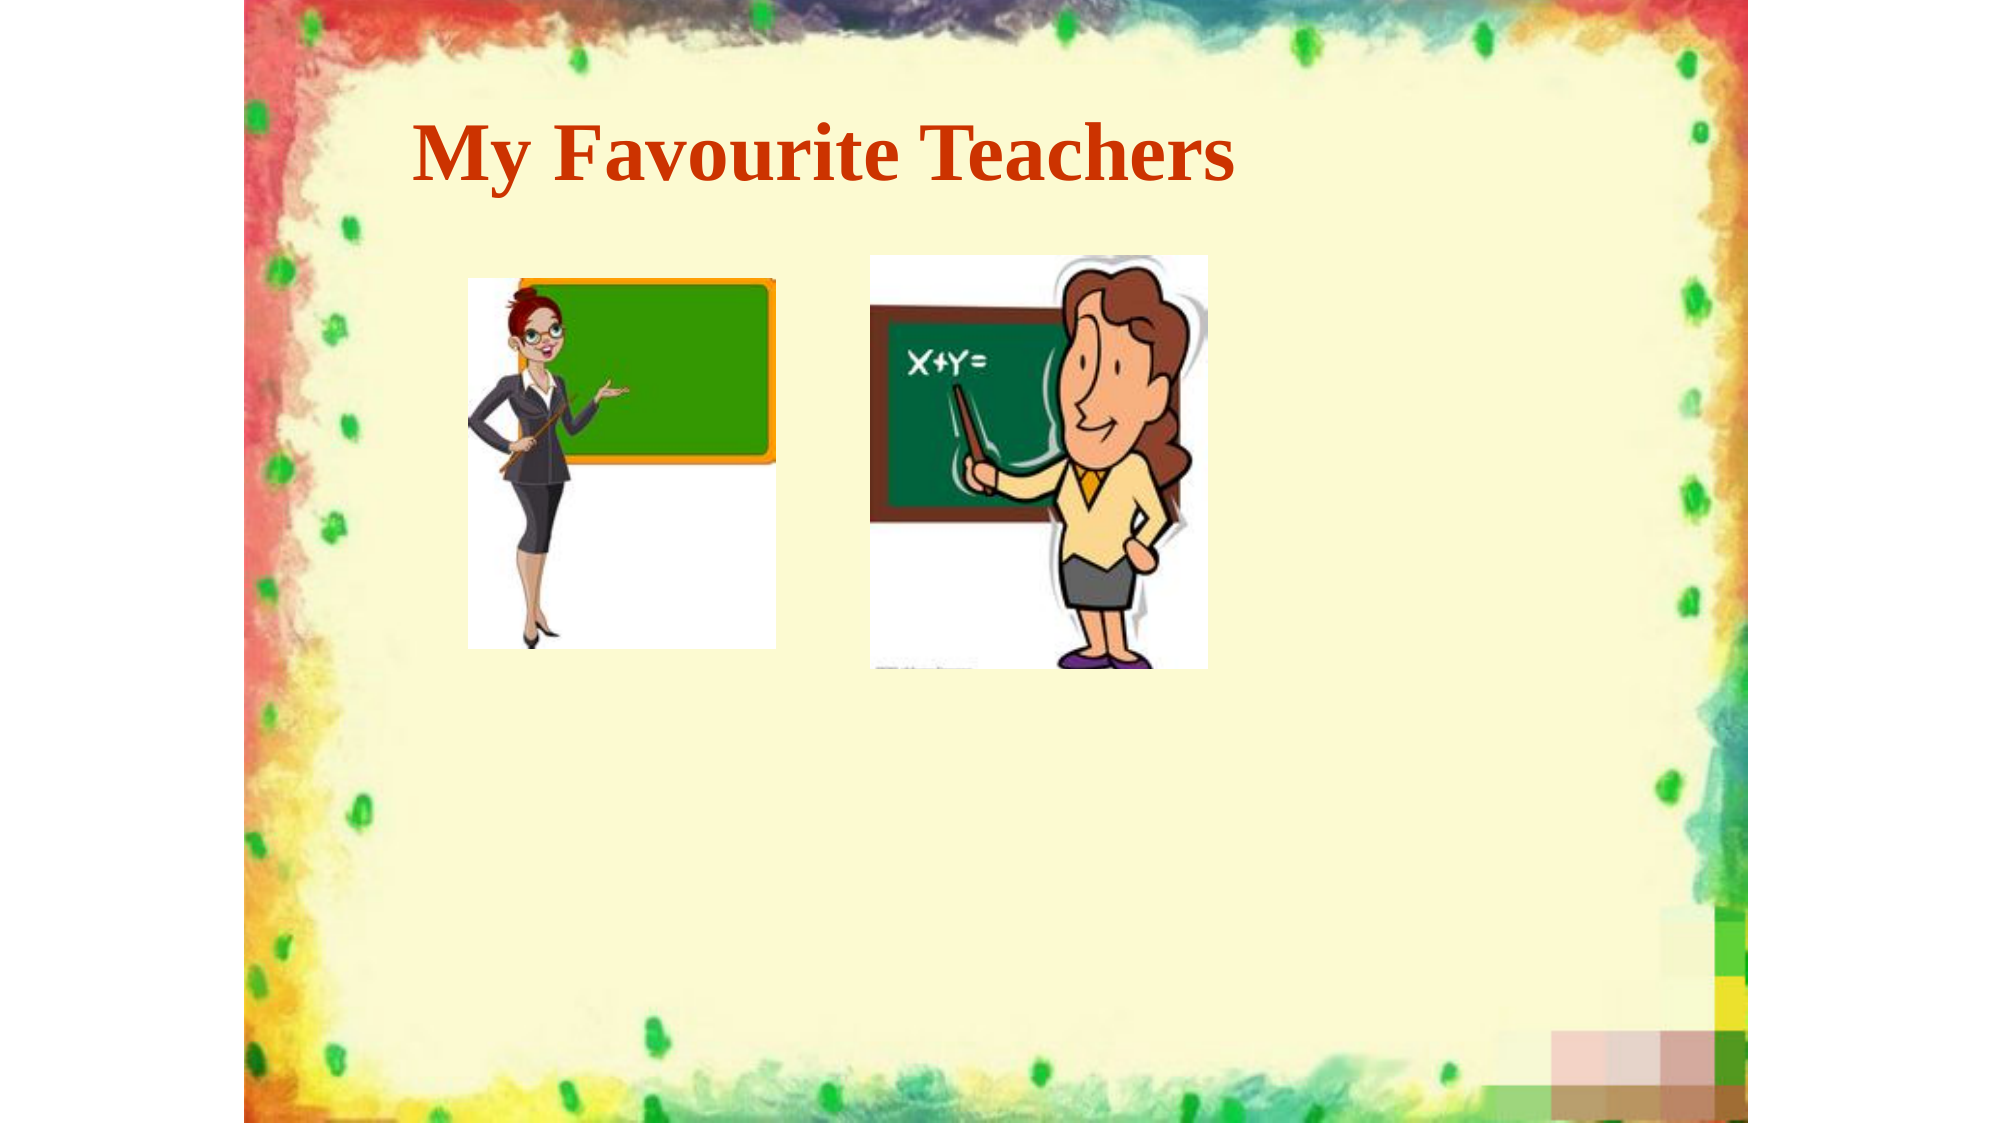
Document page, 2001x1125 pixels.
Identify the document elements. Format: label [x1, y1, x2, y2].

picture [243, 0, 1748, 1123]
